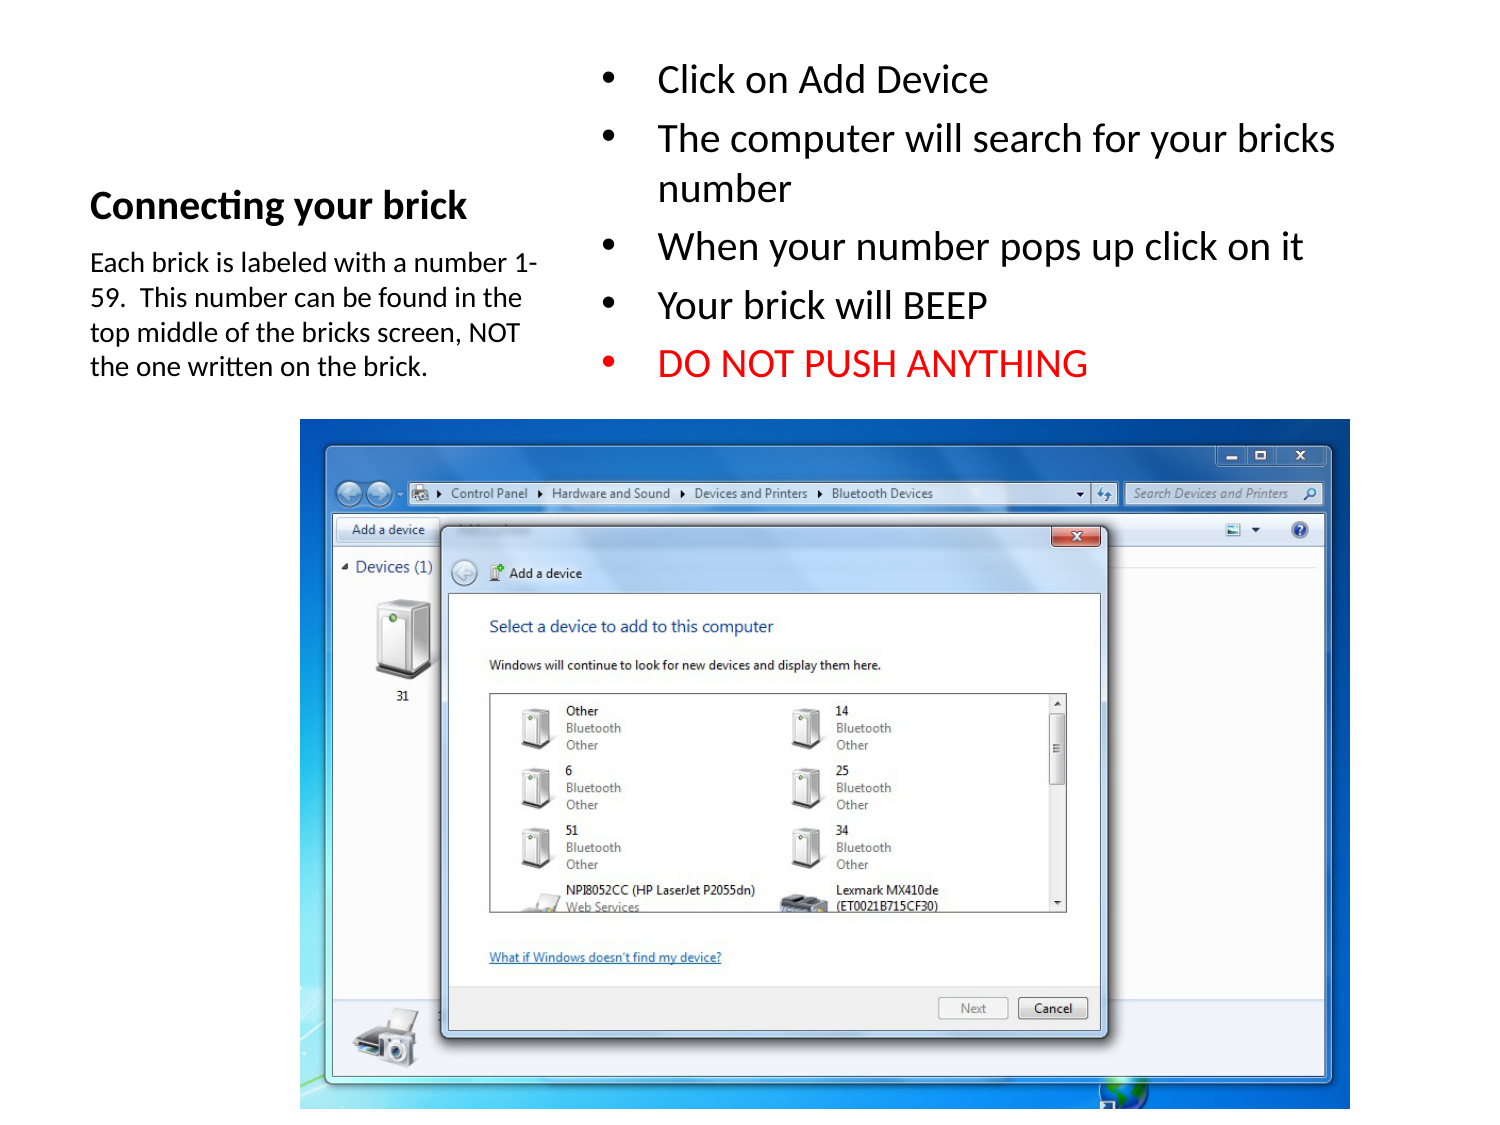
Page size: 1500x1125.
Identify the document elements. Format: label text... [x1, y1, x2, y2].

list Click on Add Device The computer will search for your bricks number When your number pops up click on it Your brick will BEEP DO NOT PUSH ANYTHING [586, 44, 1425, 1005]
title Connecting your brick [75, 44, 569, 235]
list Each brick is labeled with a number 1- 59. This number can be found in the top middle of the bricks screen, NOT the one written on the brick. [75, 235, 569, 1005]
picture [299, 419, 1351, 1109]
